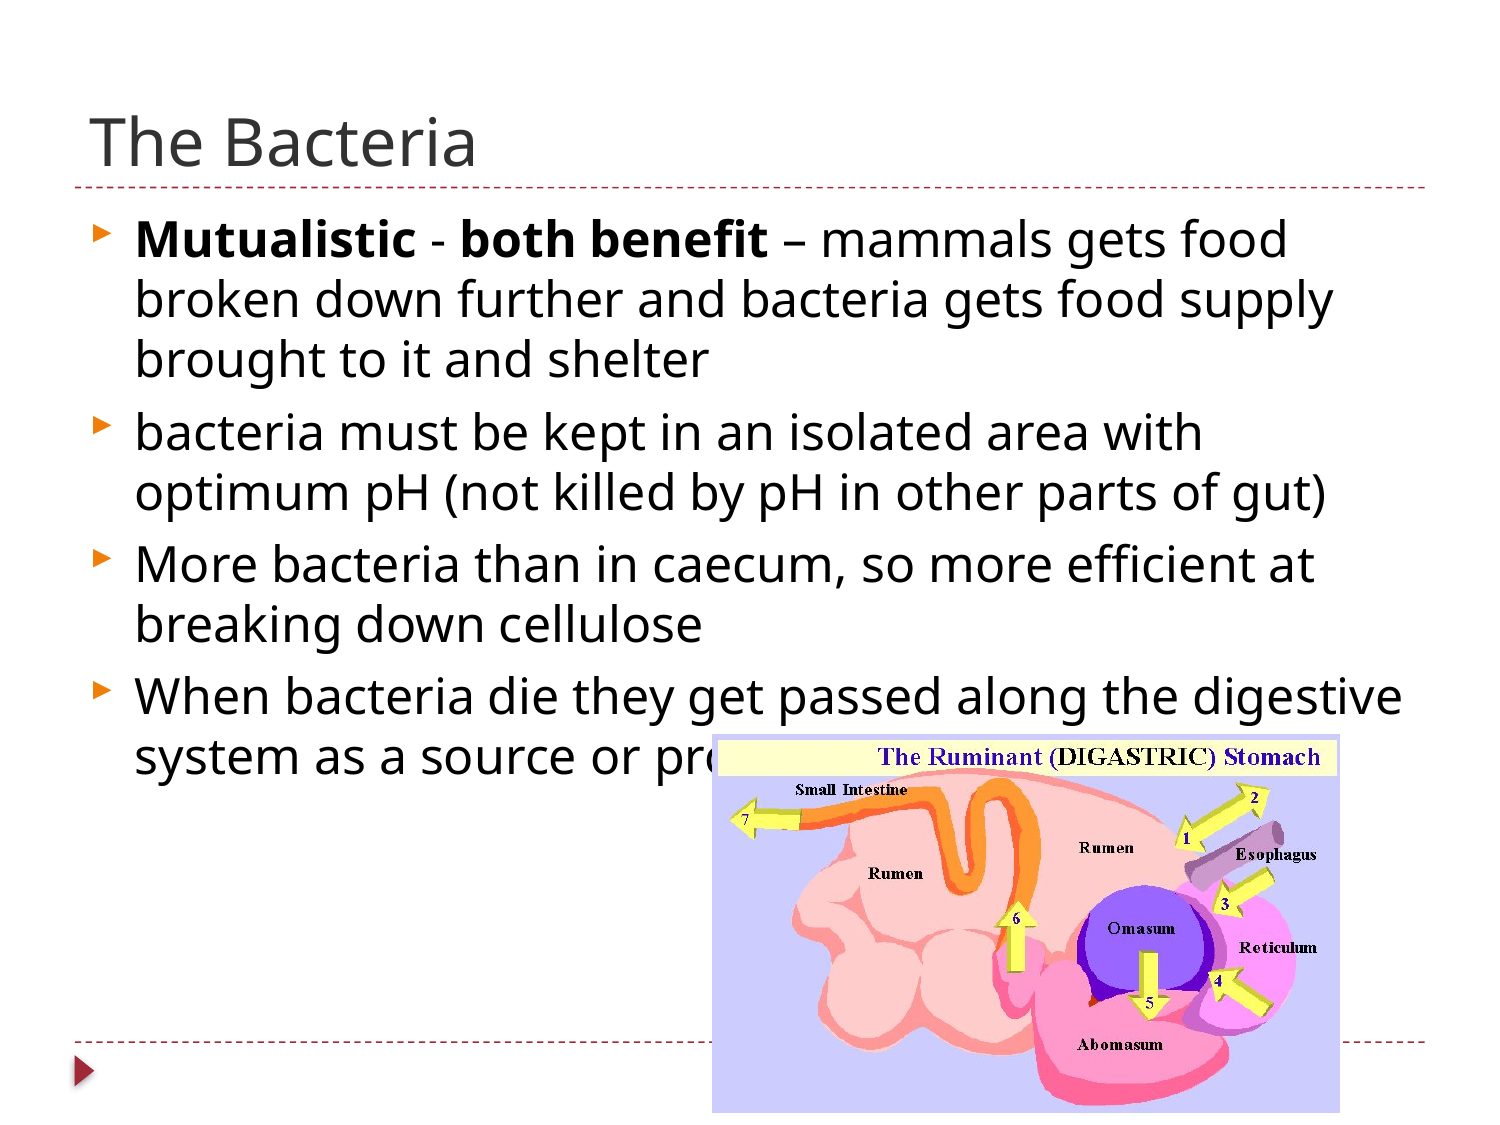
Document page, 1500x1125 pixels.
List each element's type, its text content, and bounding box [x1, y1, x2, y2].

title The Bacteria [75, 24, 1425, 188]
picture [712, 734, 1340, 1113]
list Mutualistic - both benefit – mammals gets food broken down further and bacteria gets food supply brought to it and shelter bacteria must be kept in an isolated area with optimum pH (not killed by pH in other parts of gut) More bacteria than in caecum, so more efficient at breaking down cellulose When bacteria die they get passed along the digestive system as a source or protein [75, 200, 1425, 1010]
